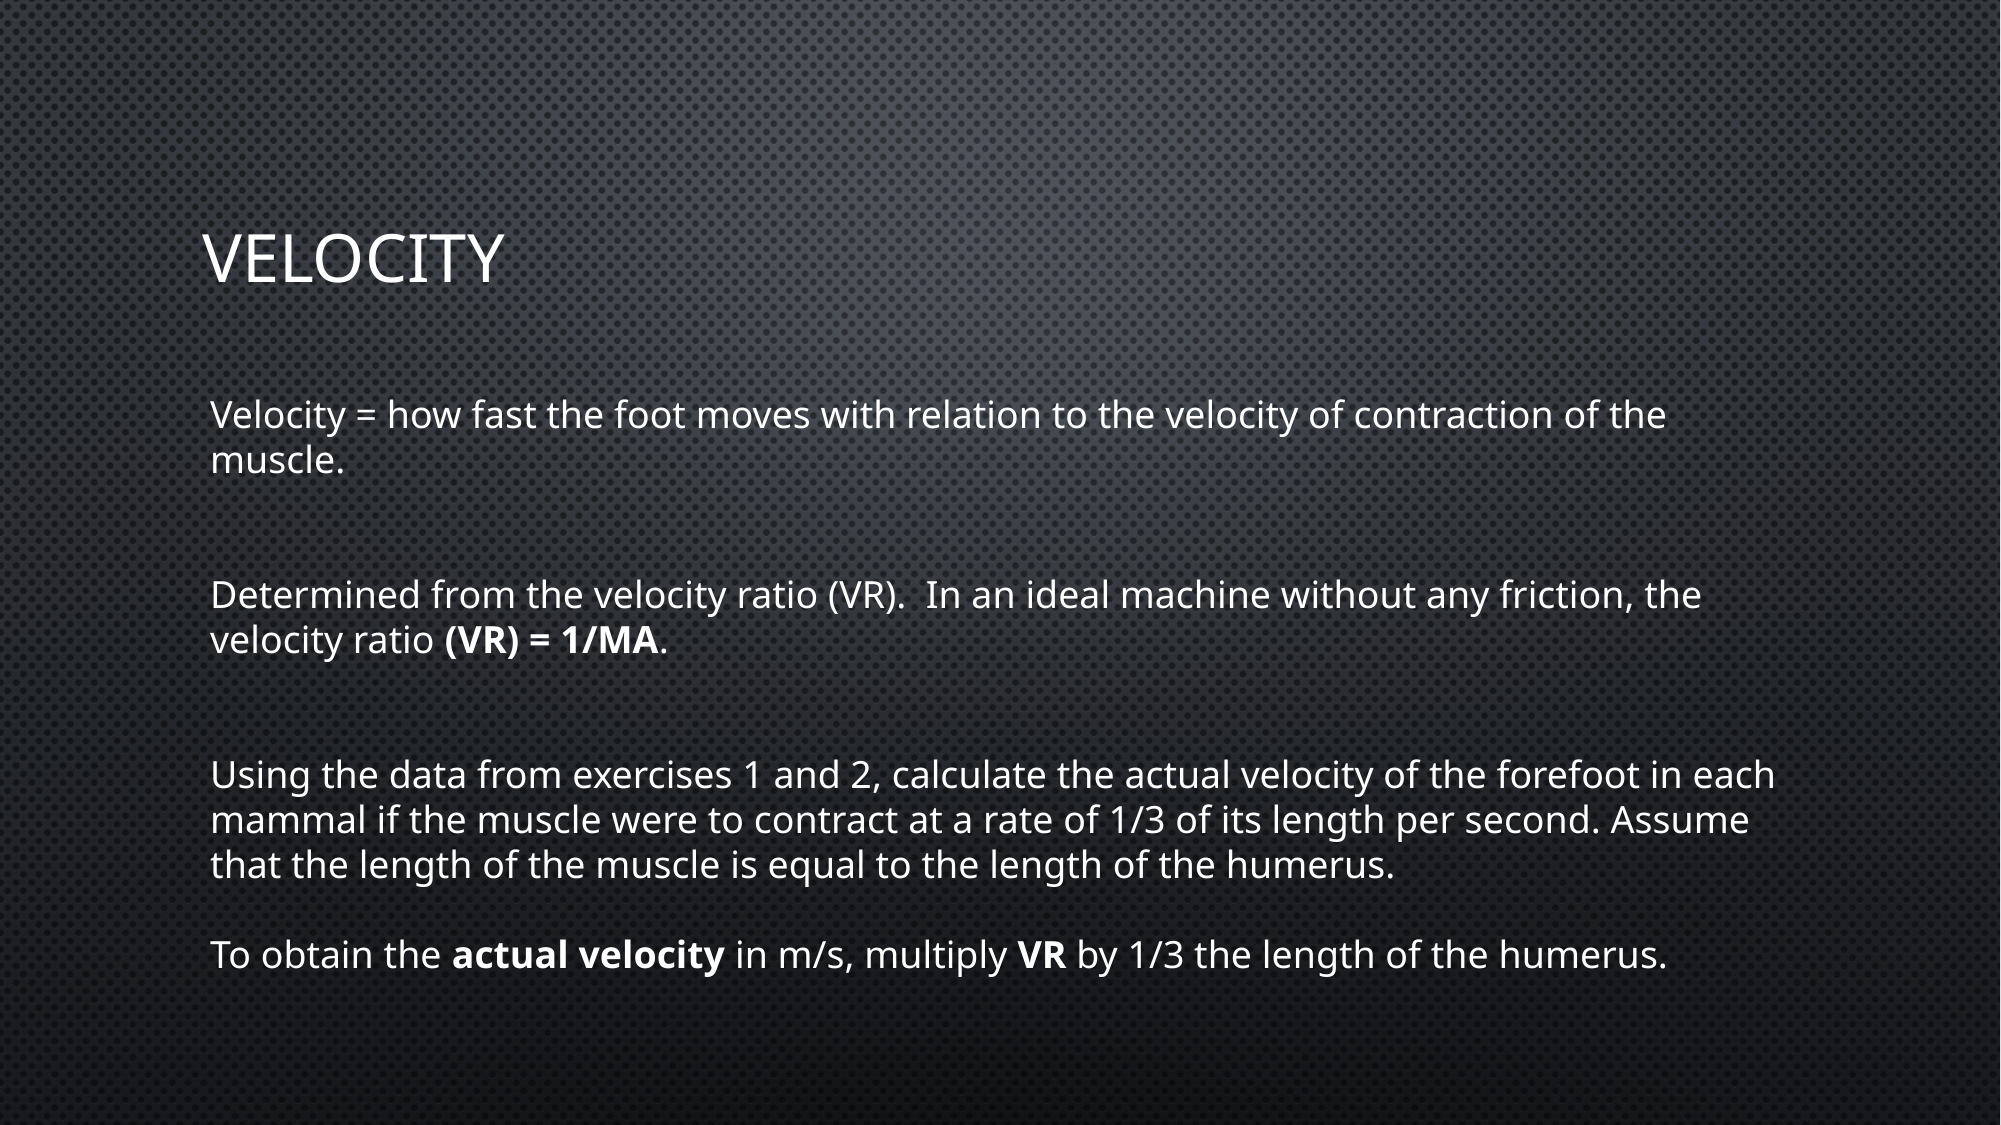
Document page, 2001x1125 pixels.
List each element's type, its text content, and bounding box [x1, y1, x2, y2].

text_box Velocity = how fast the foot moves with relation to the velocity of contraction of the muscle. Determined from the velocity ratio (VR). In an ideal machine without any friction, the velocity ratio (VR) = 1/MA. Using the data from exercises 1 and 2, calculate the actual velocity of the forefoot in each mammal if the muscle were to contract at a rate of 1/3 of its length per second. Assume that the length of the muscle is equal to the length of the humerus. To obtain the actual velocity in m/s, multiply VR by 1/3 the length of the humerus. [195, 383, 1813, 984]
title Velocity [187, 99, 1813, 413]
